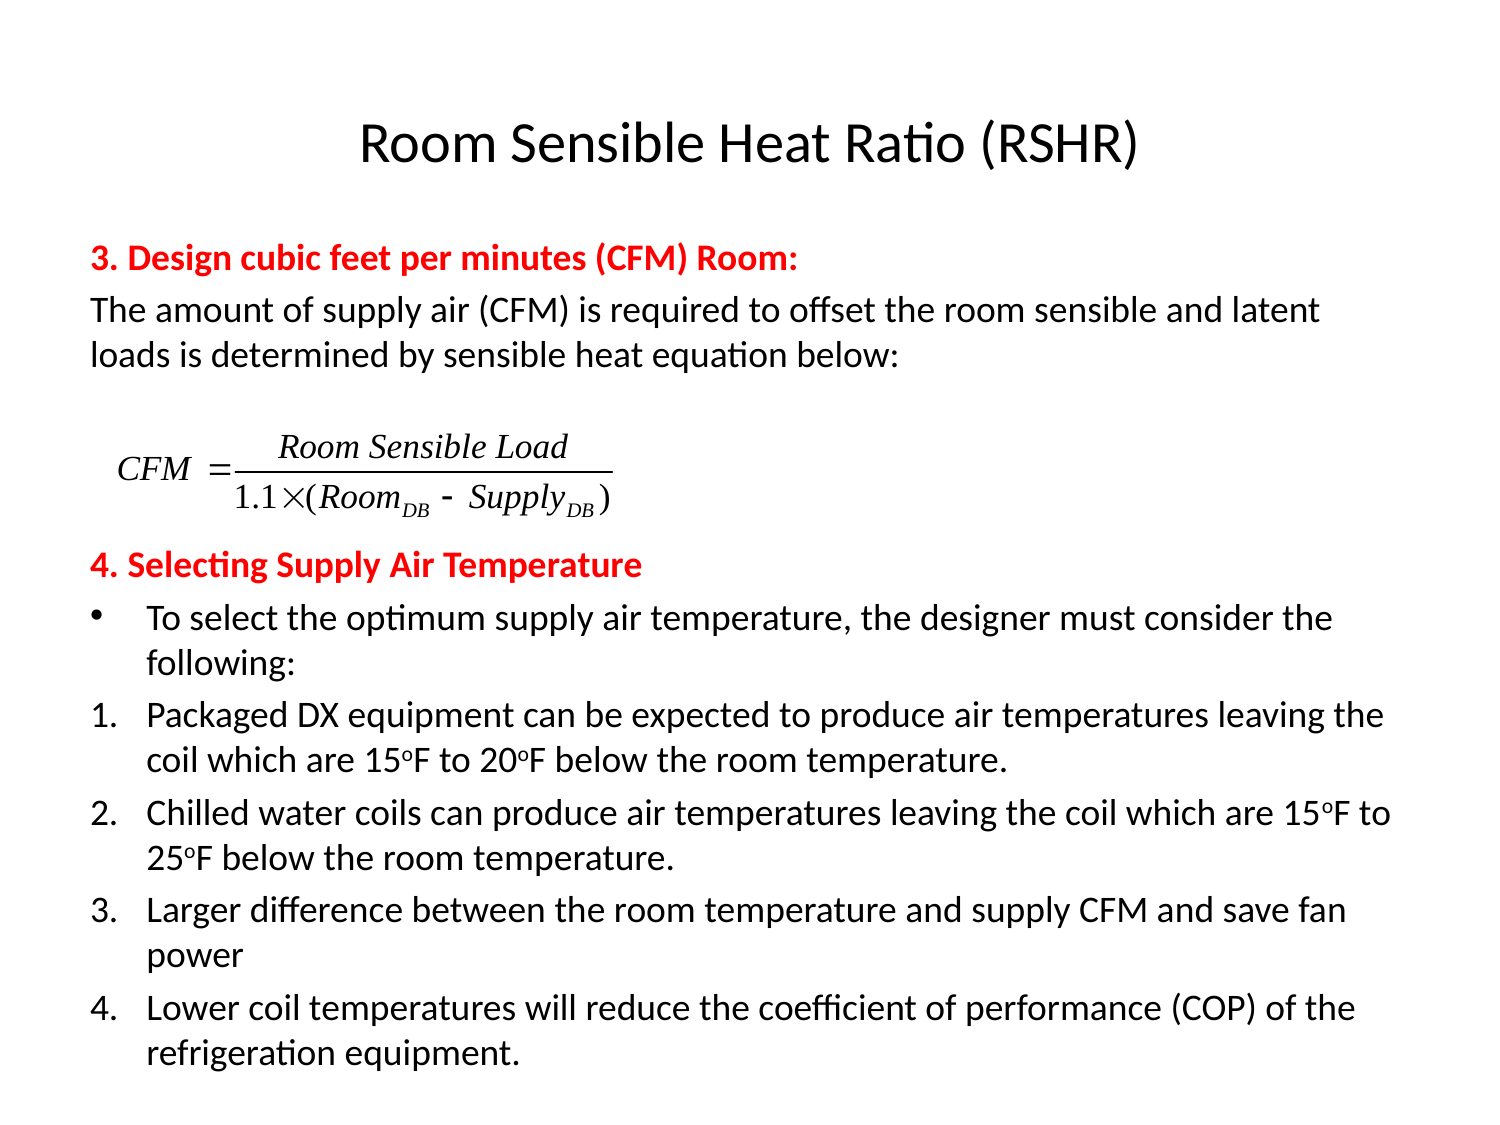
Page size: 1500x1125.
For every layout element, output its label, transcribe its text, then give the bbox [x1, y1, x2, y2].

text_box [112, 424, 619, 526]
list 3. Design cubic feet per minutes (CFM) Room: The amount of supply air (CFM) is required to offset the room sensible and latent loads is determined by sensible heat equation below: 4. Selecting Supply Air Temperature To select the optimum supply air temperature, the designer must consider the following: Packaged DX equipment can be expected to produce air temperatures leaving the coil which are 15oF to 20oF below the room temperature. Chilled water coils can produce air temperatures leaving the coil which are 15oF to 25oF below the room temperature. Larger difference between the room temperature and supply CFM and save fan power Lower coil temperatures will reduce the coefficient of performance (COP) of the refrigeration equipment. [75, 224, 1425, 1125]
title Room Sensible Heat Ratio (RSHR) [75, 45, 1425, 224]
